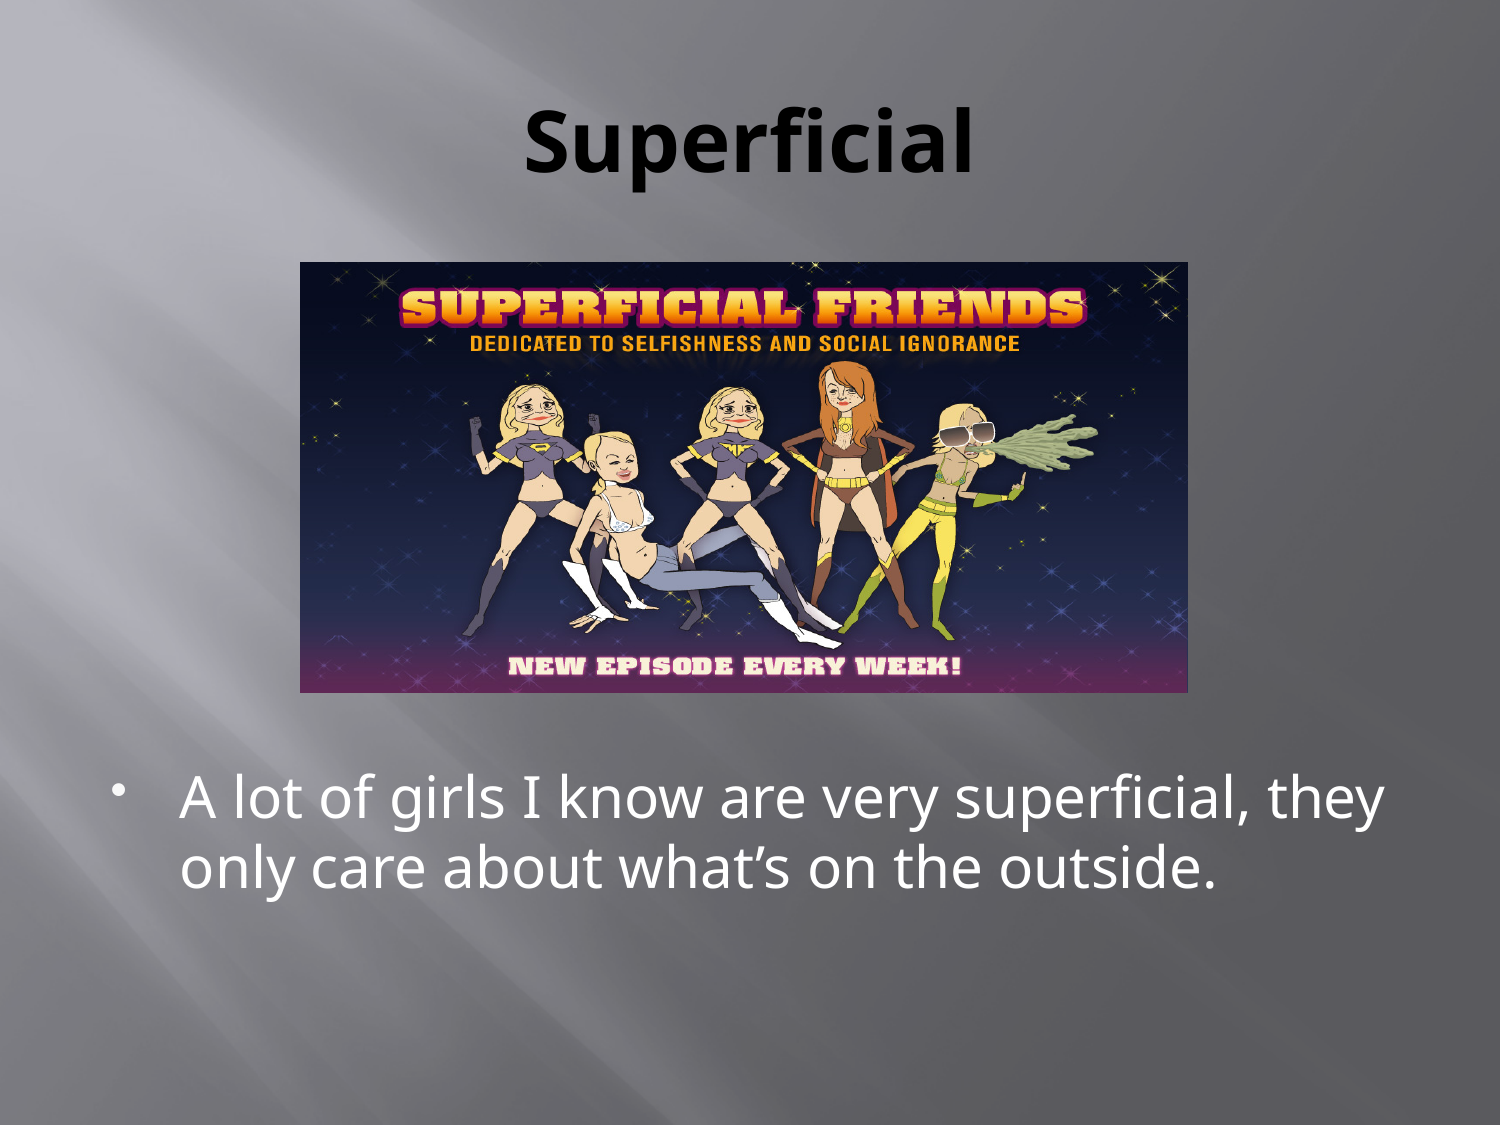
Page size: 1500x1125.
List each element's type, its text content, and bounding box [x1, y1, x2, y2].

picture [299, 262, 1188, 693]
list A lot of girls I know are very superficial, they only care about what’s on the outside. [75, 262, 1425, 1035]
title Superficial [75, 45, 1425, 233]
